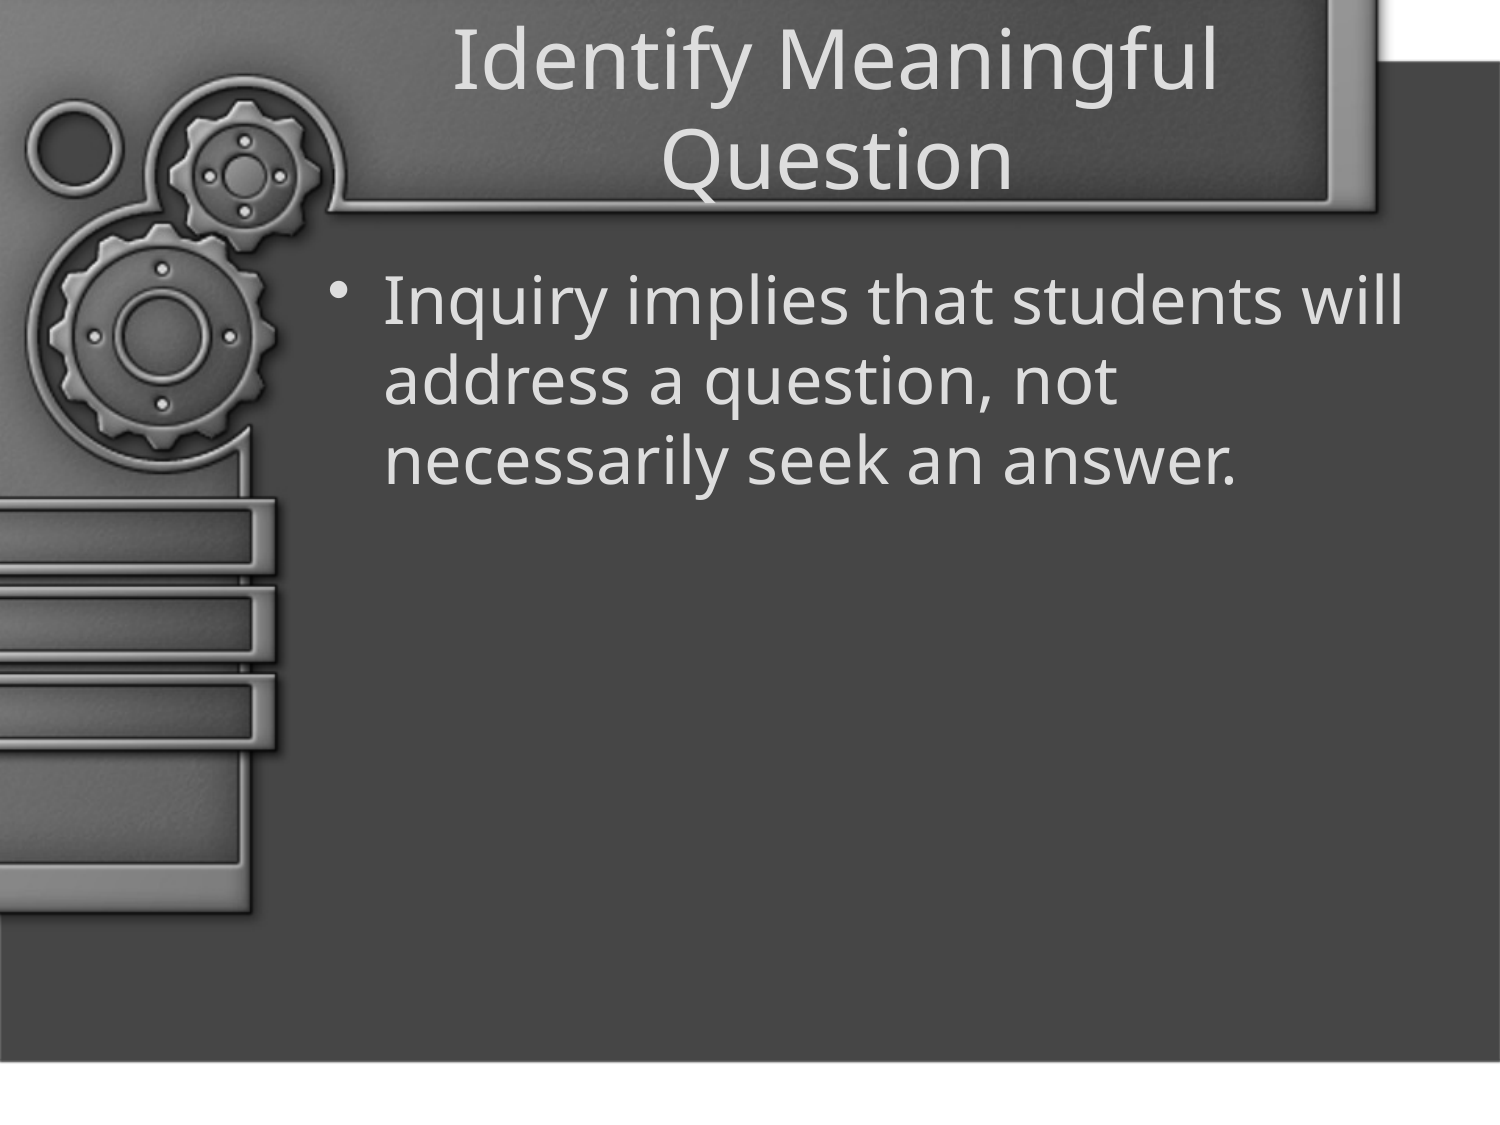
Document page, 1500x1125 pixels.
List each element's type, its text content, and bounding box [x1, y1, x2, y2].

picture [0, 0, 1500, 1125]
title Identify Meaningful Question [362, 0, 1313, 213]
list Inquiry implies that students will address a question, not necessarily seek an answer. [312, 249, 1463, 1000]
